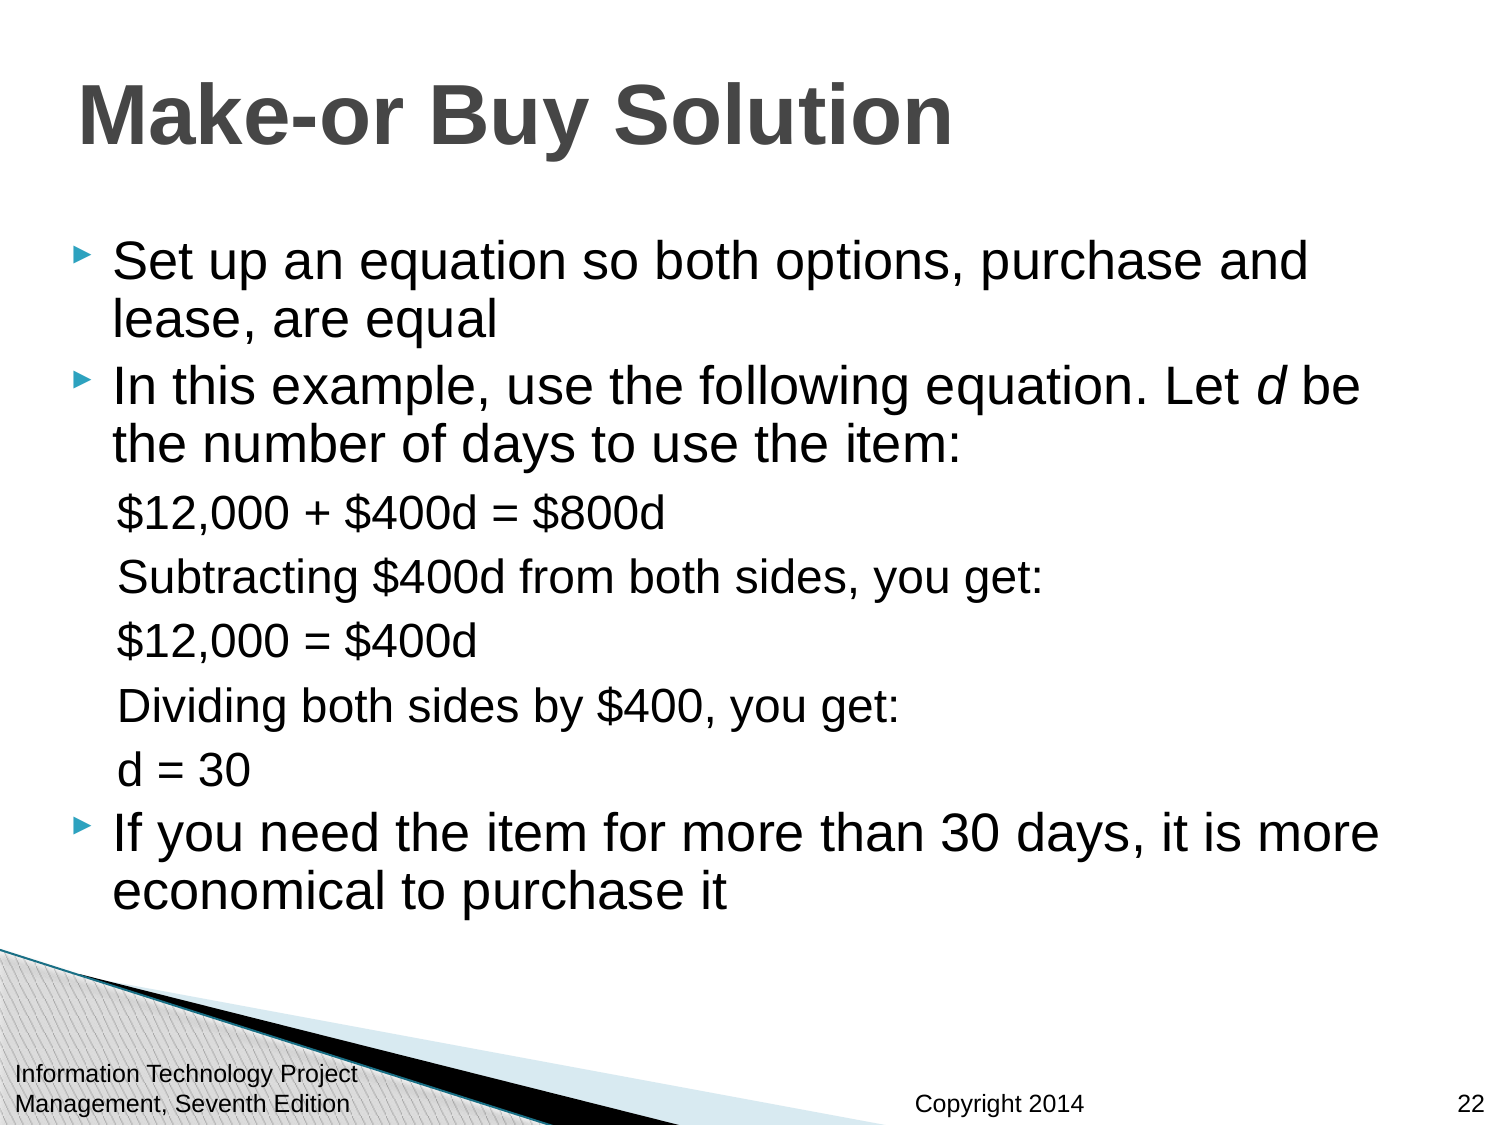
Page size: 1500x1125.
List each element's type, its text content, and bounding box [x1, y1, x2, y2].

list Set up an equation so both options, purchase and lease, are equal In this example, use the following equation. Let d be the number of days to use the item: $12,000 + $400d = $800d Subtracting $400d from both sides, you get: $12,000 = $400d Dividing both sides by $400, you get: d = 30 If you need the item for more than 30 days, it is more economical to purchase it [37, 224, 1463, 951]
footer Information Technology Project Management, Seventh Edition [0, 1065, 425, 1125]
slide_number 22 [1408, 1065, 1500, 1125]
title Make-or Buy Solution [62, 37, 1438, 185]
